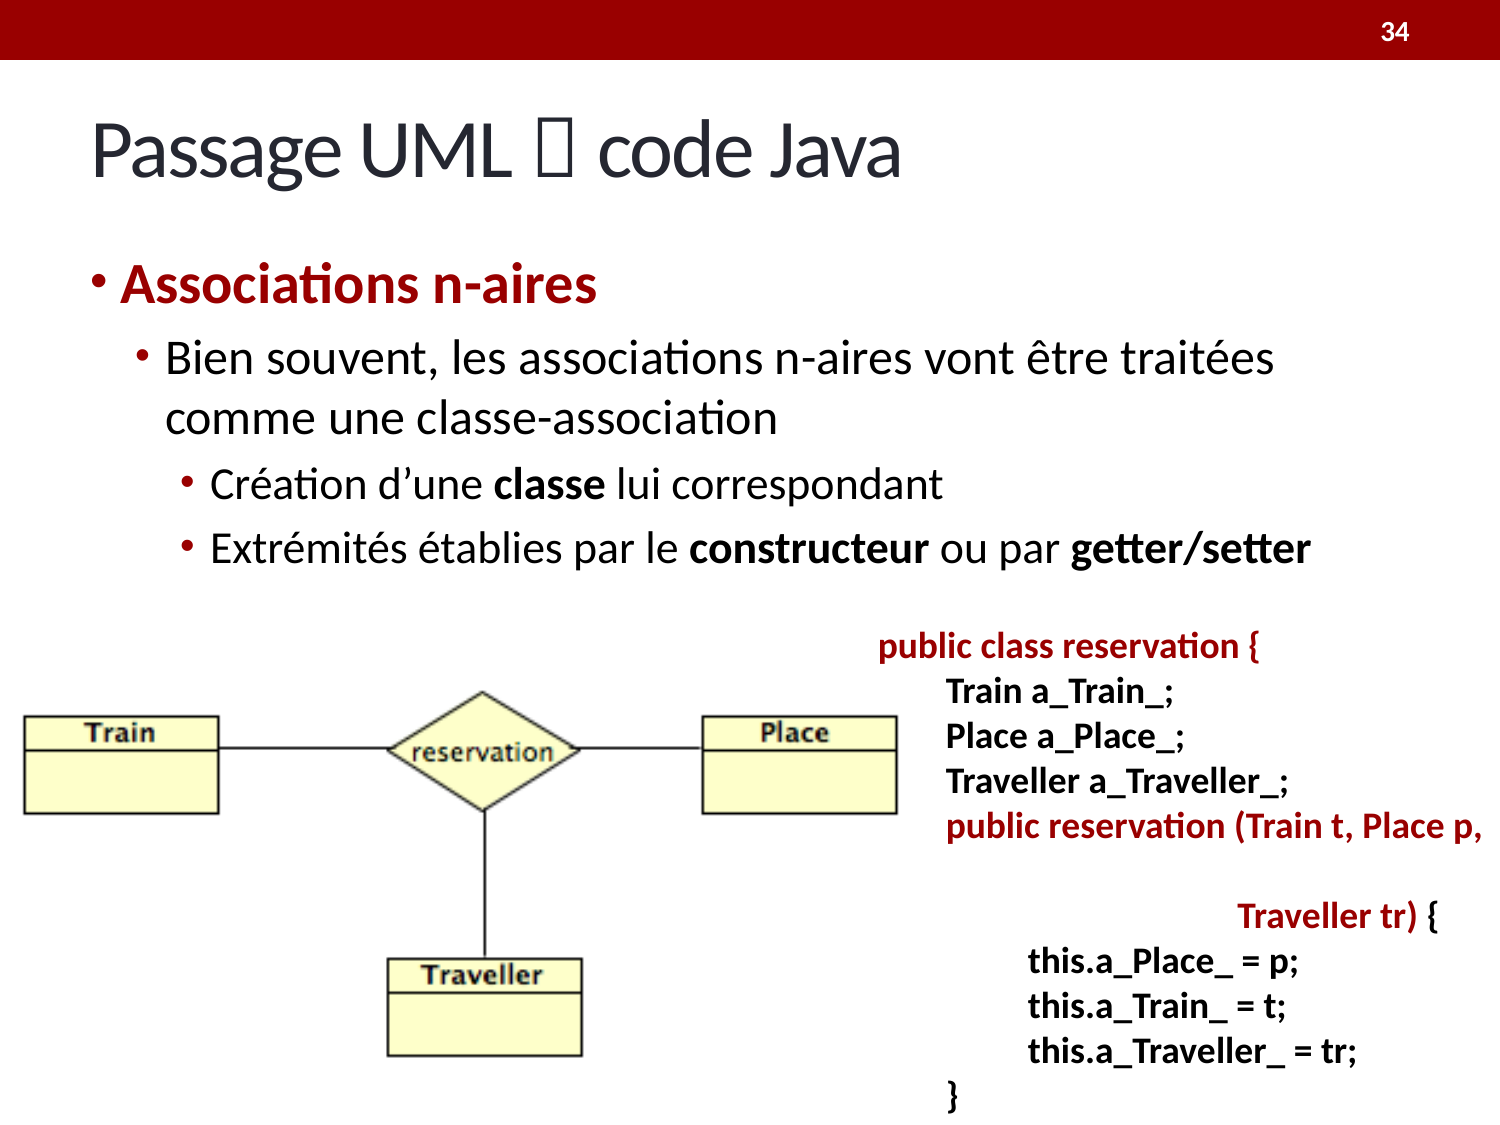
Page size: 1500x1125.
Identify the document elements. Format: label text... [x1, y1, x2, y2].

title Passage UML  code Java [75, 62, 1425, 225]
list Associations n-aires Bien souvent, les associations n-aires vont être traitées comme une classe-association Création d’une classe lui correspondant Extrémités établies par le constructeur ou par getter/setter [75, 237, 1425, 684]
picture [12, 687, 913, 1066]
slide_number 34 [1250, 3, 1425, 57]
text_box public class reservation { Train a_Train_; Place a_Place_; Traveller a_Traveller_; public reservation (Train t, Place p, Traveller tr) { this.a_Place_ = p; this.a_Train_ = t; this.a_Traveller_ = tr; } … [871, 620, 1497, 1125]
